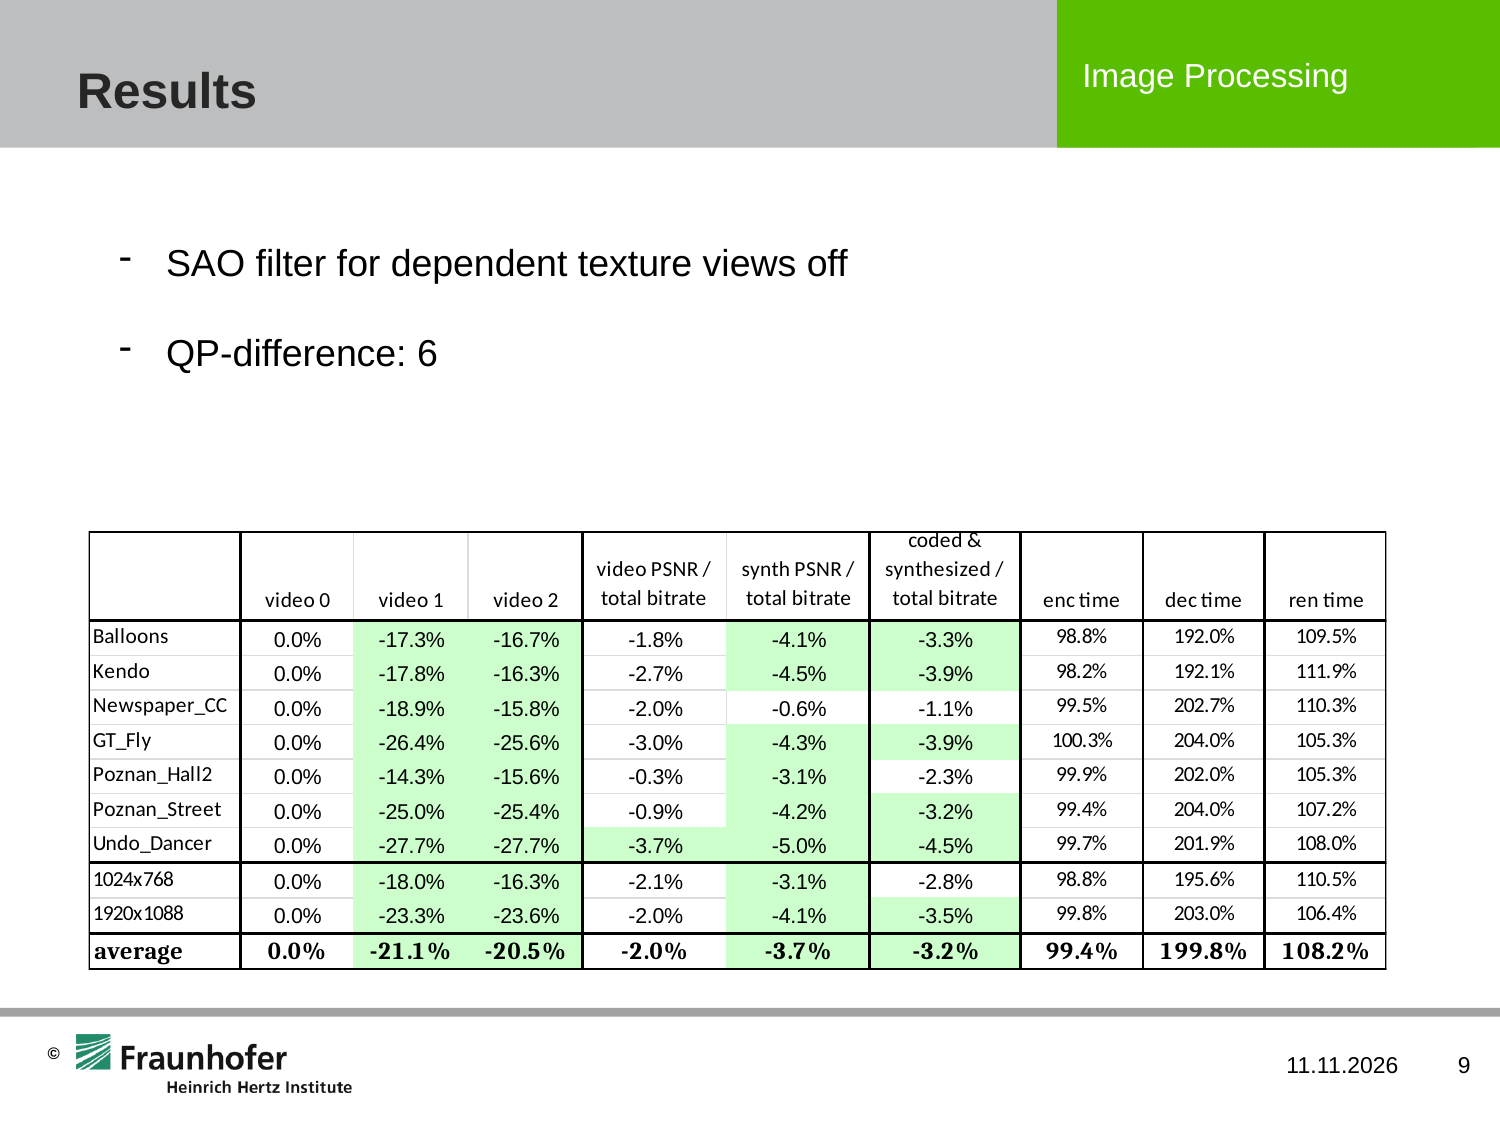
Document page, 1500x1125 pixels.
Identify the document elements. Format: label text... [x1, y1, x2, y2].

picture [88, 531, 1388, 971]
text_box SAO filter for dependent texture views off QP-difference: 6 [104, 231, 864, 382]
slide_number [1019, 1034, 1394, 1094]
title Results [76, 59, 1022, 119]
slide_number 9 [1394, 1034, 1471, 1094]
picture [76, 1034, 352, 1093]
